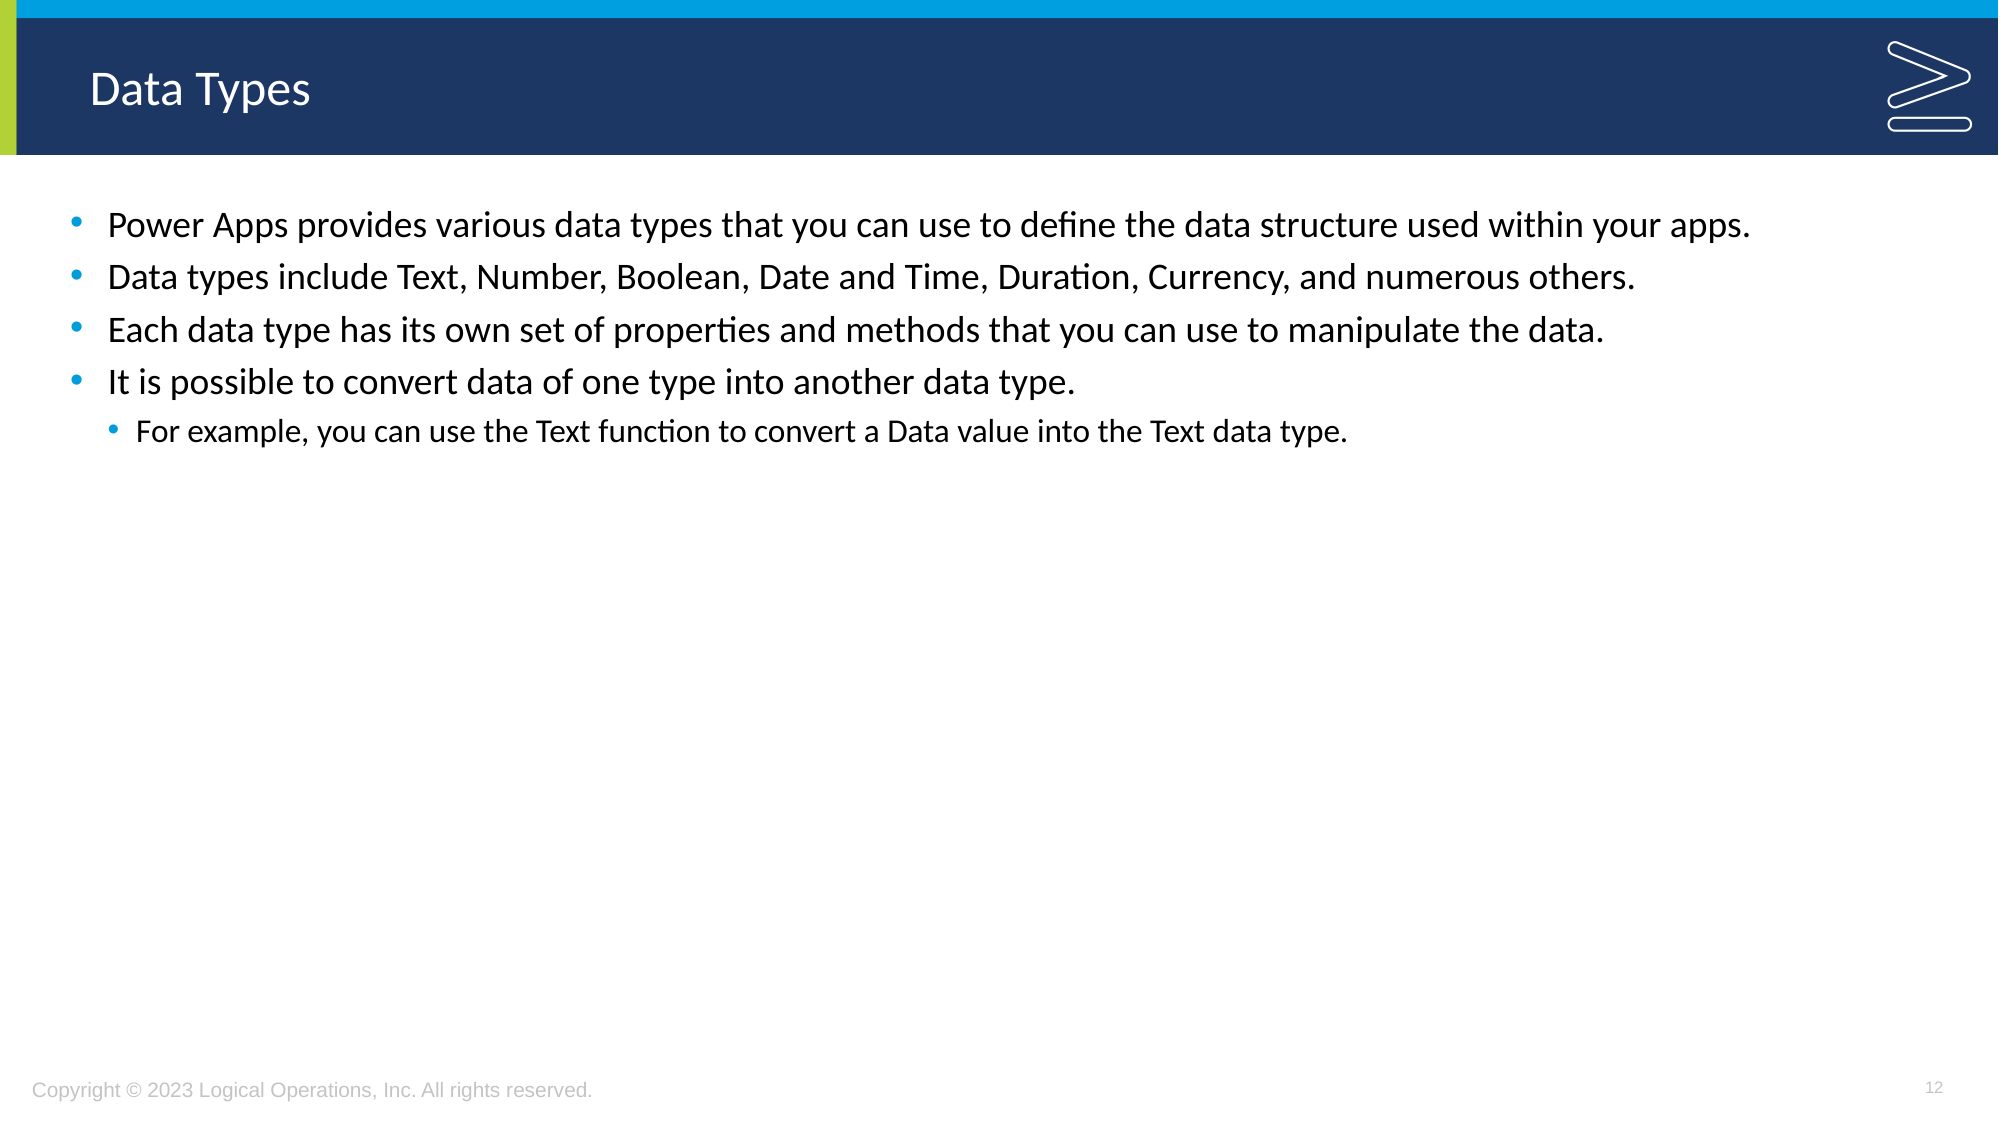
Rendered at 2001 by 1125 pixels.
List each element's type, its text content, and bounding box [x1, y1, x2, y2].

slide_number 12 [1491, 1057, 1959, 1118]
title Data Types [74, 16, 1850, 155]
list Power Apps provides various data types that you can use to define the data structure used within your apps. Data types include Text, Number, Boolean, Date and Time, Duration, Currency, and numerous others. Each data type has its own set of properties and methods that you can use to manipulate the data. It is possible to convert data of one type into another data type. For example, you can use the Text function to convert a Data value into the Text data type. [55, 192, 1968, 1037]
picture [1850, 19, 1998, 155]
picture [0, 0, 74, 155]
